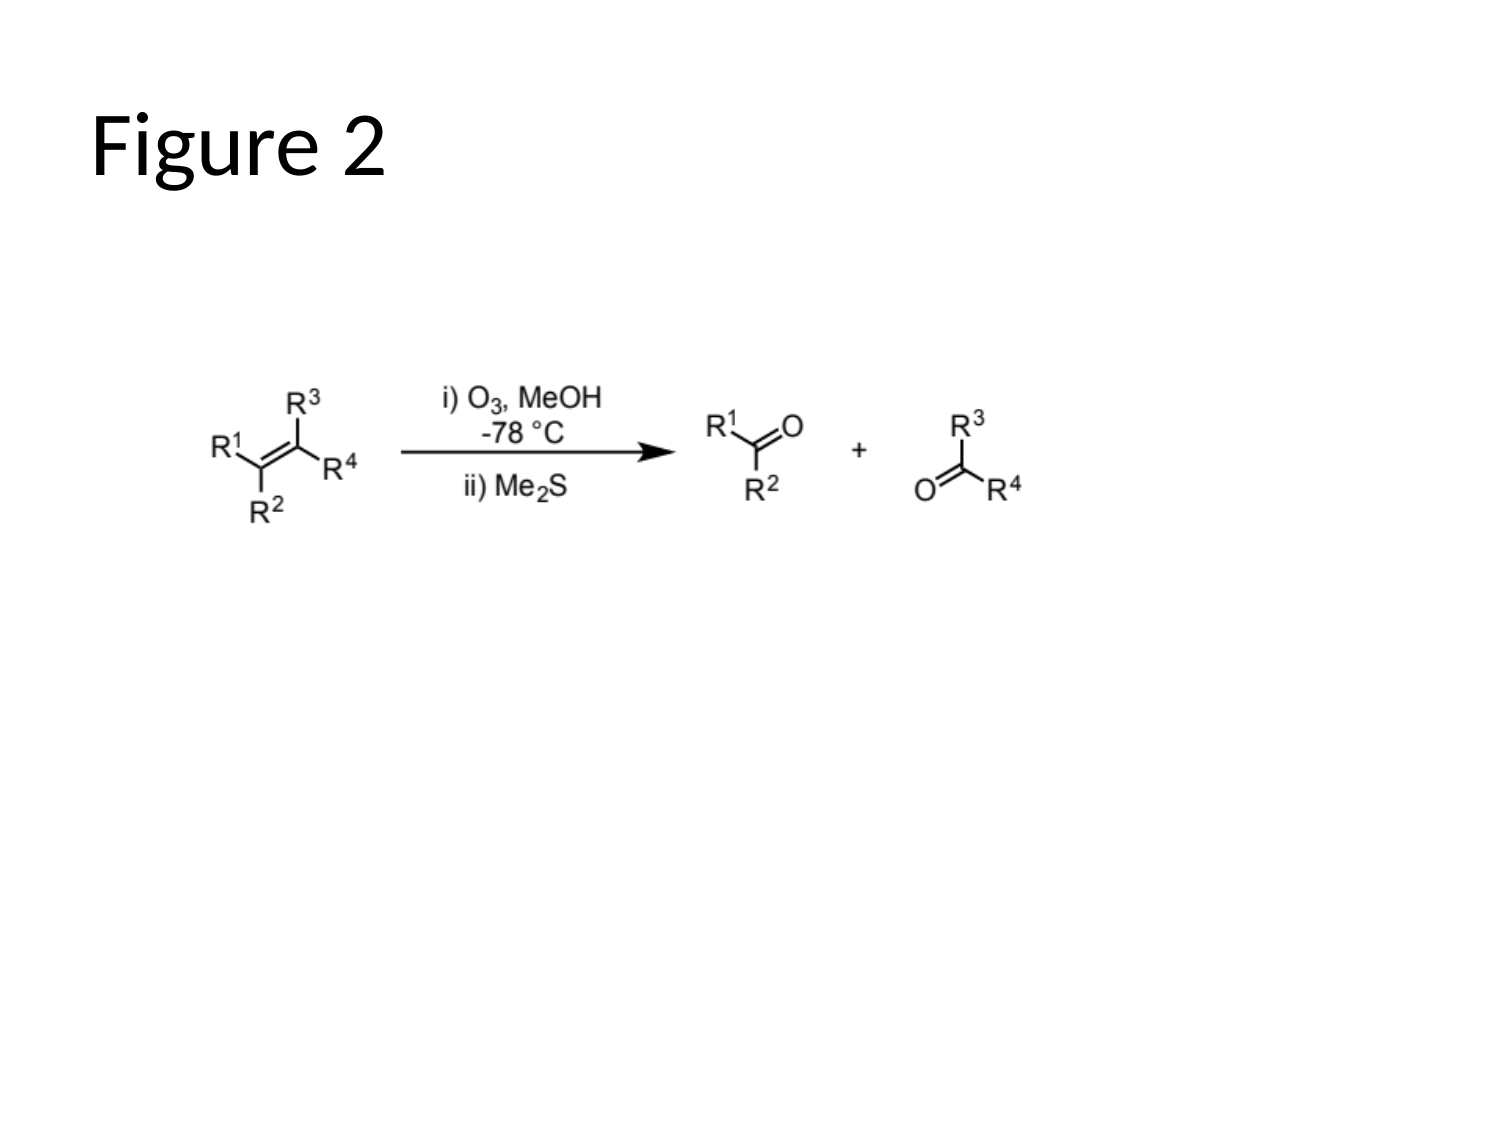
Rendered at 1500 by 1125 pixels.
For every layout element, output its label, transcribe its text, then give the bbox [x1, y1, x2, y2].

title Figure 2 [75, 45, 1425, 233]
picture [206, 376, 1026, 526]
